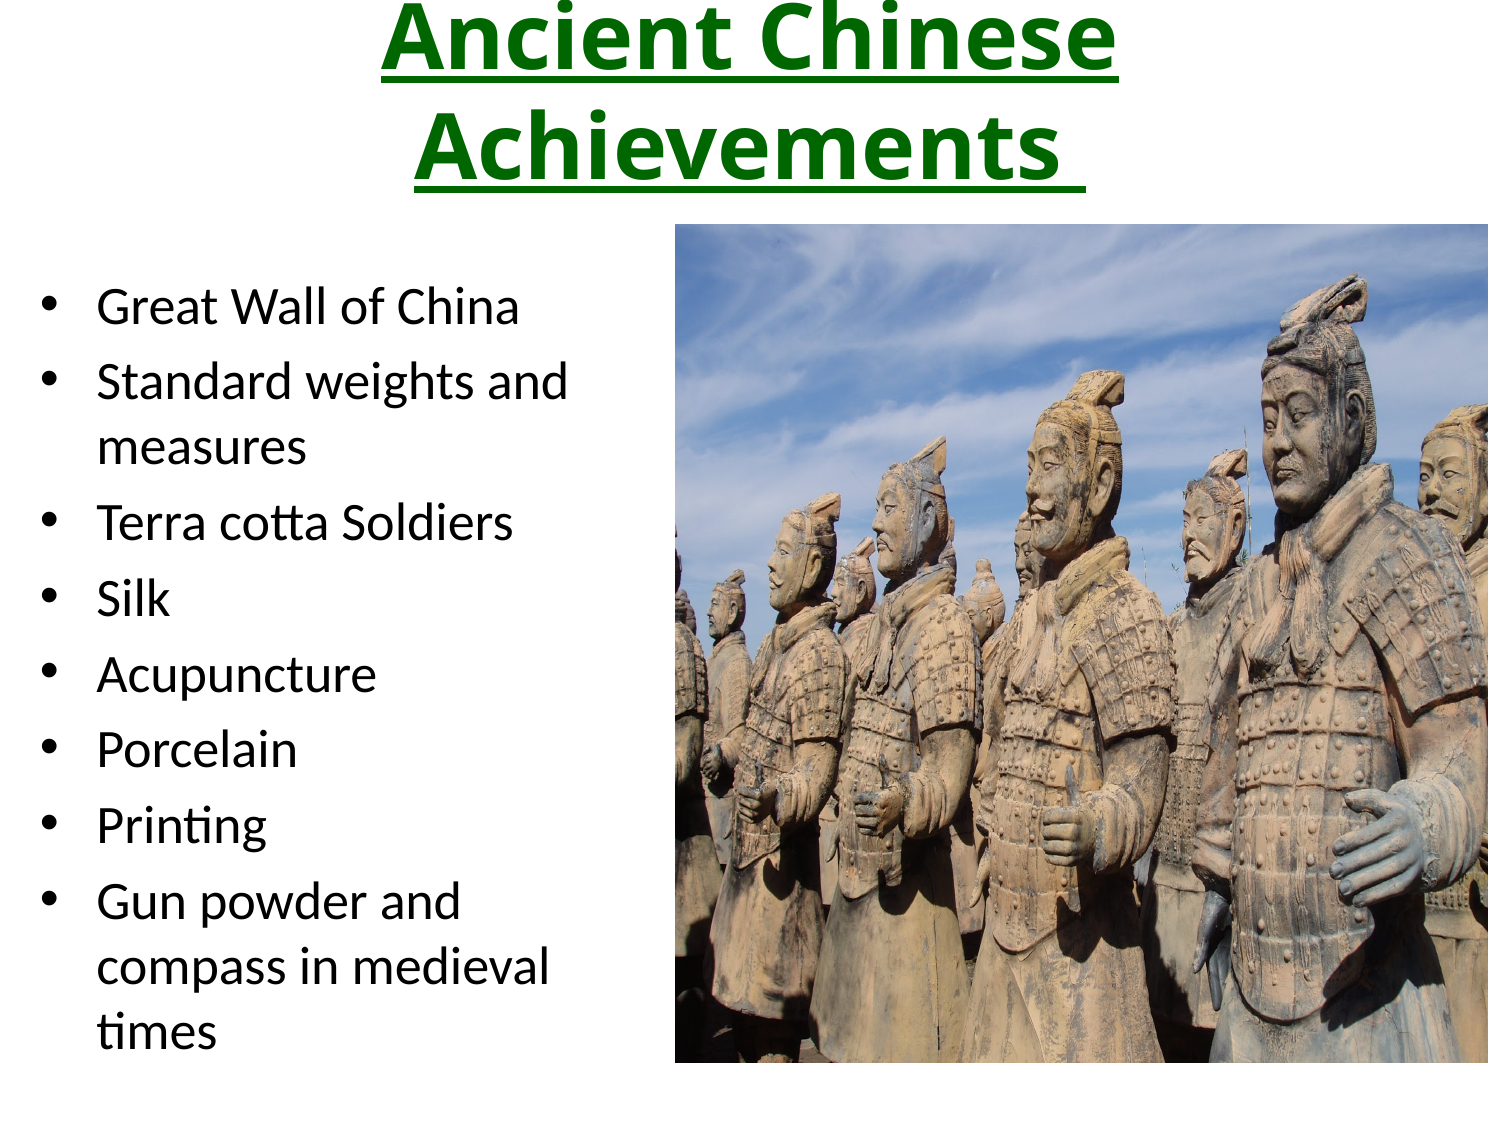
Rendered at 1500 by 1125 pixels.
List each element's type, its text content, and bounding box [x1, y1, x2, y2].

title Ancient Chinese Achievements [75, 0, 1425, 175]
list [674, 224, 1488, 1063]
list Great Wall of China Standard weights and measures Terra cotta Soldiers Silk Acupuncture Porcelain Printing Gun powder and compass in medieval times [24, 262, 675, 1075]
